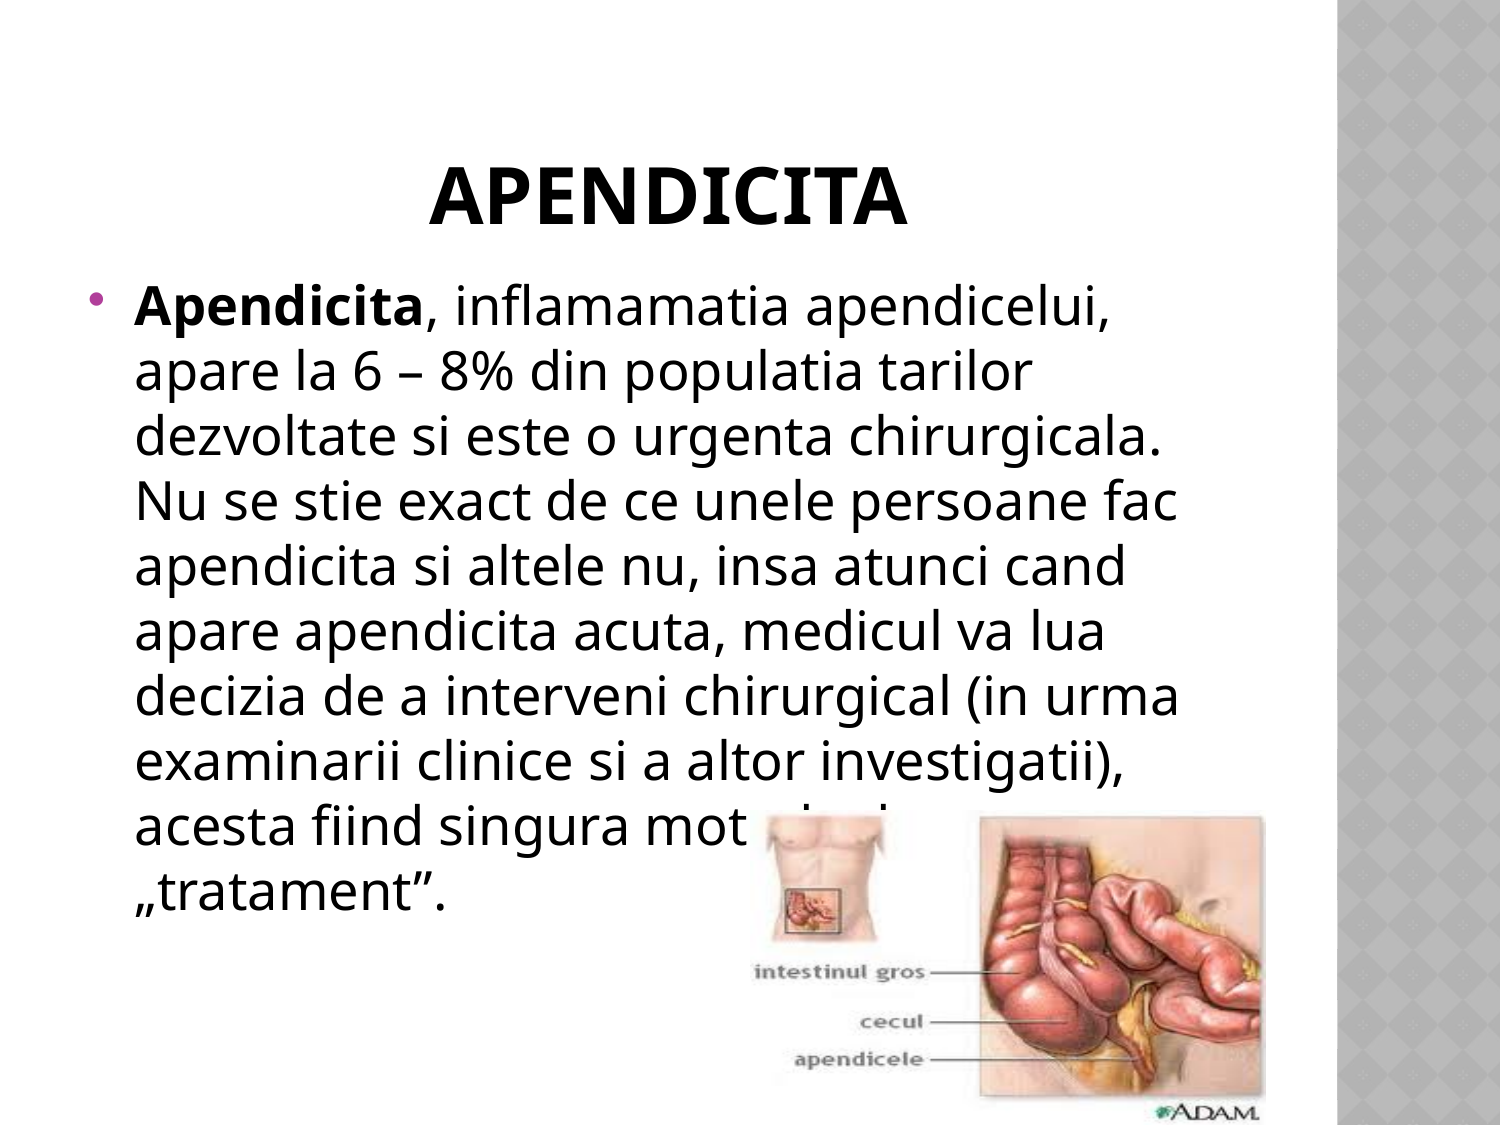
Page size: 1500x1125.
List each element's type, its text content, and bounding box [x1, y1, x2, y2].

list Apendicita, inflamamatia apendicelui, apare la 6 – 8% din populatia tarilor dezvoltate si este o urgenta chirurgicala. Nu se stie exact de ce unele persoane fac apendicita si altele nu, insa atunci cand apare apendicita acuta, medicul va lua decizia de a interveni chirurgical (in urma examinarii clinice si a altor investigatii), acesta fiind singura motoda de „tratament”. [75, 264, 1263, 1059]
title Apendicita [75, 52, 1263, 240]
picture [749, 810, 1266, 1125]
